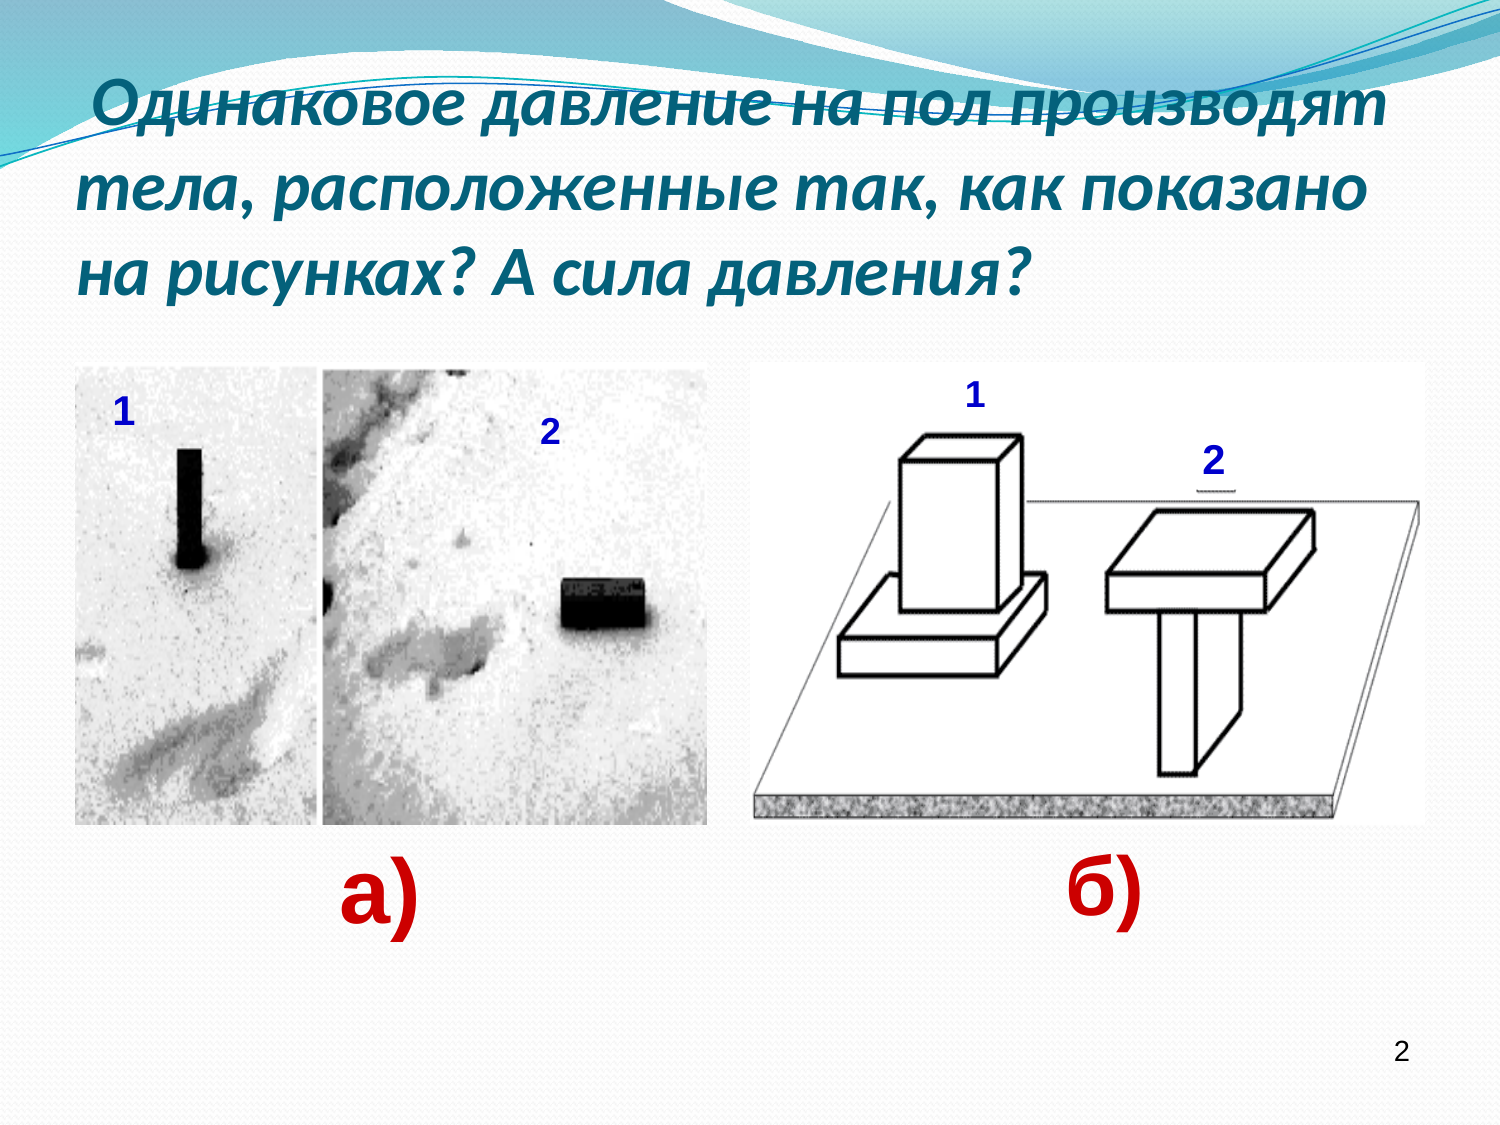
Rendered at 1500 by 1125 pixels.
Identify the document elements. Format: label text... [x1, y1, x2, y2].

picture [74, 362, 707, 826]
text_box а) [325, 838, 437, 950]
text_box 2 [1074, 1024, 1425, 1103]
title Одинаковое давление на пол производят тела, расположенные так, как показано на рисунках? А сила давления? [75, 45, 1438, 313]
text_box б) [1050, 838, 1160, 940]
picture [749, 362, 1426, 826]
